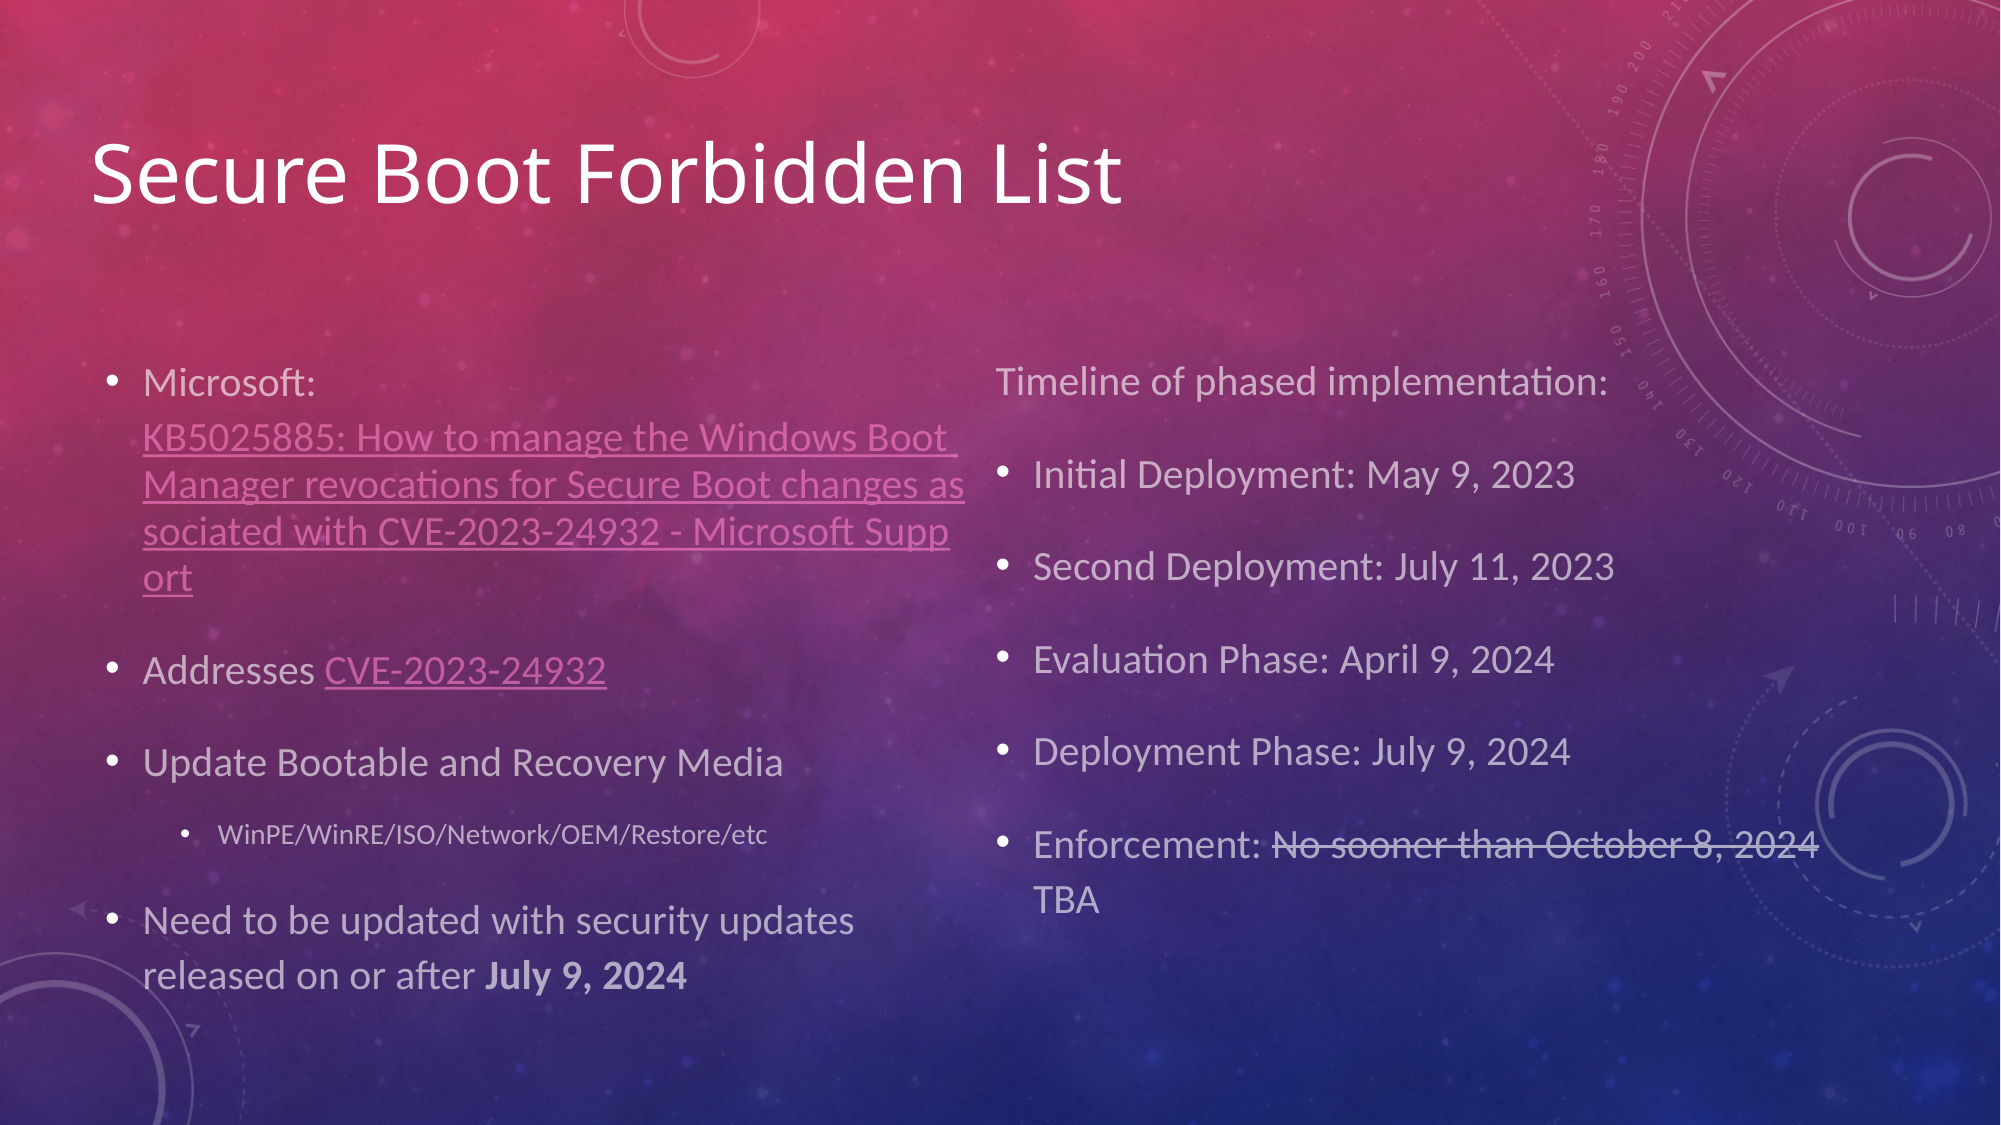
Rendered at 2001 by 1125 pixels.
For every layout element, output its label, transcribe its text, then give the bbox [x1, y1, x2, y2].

text_box Microsoft: KB5025885: How to manage the Windows Boot Manager revocations for Secure Boot changes associated with CVE-2023-24932 - Microsoft Support Addresses CVE-2023-24932 Update Bootable and Recovery Media WinPE/WinRE/ISO/Network/OEM/Restore/etc Need to be updated with security updates released on or after July 9, 2024 [90, 342, 981, 1112]
text_box Secure Boot Forbidden List [90, 90, 1290, 253]
text_box Timeline of phased implementation: Initial Deployment: May 9, 2023 Second Deployment: July 11, 2023 Evaluation Phase: April 9, 2024 Deployment Phase: July 9, 2024 Enforcement: No sooner than October 8, 2024 TBA [980, 341, 1872, 1111]
picture [0, 0, 2001, 1125]
